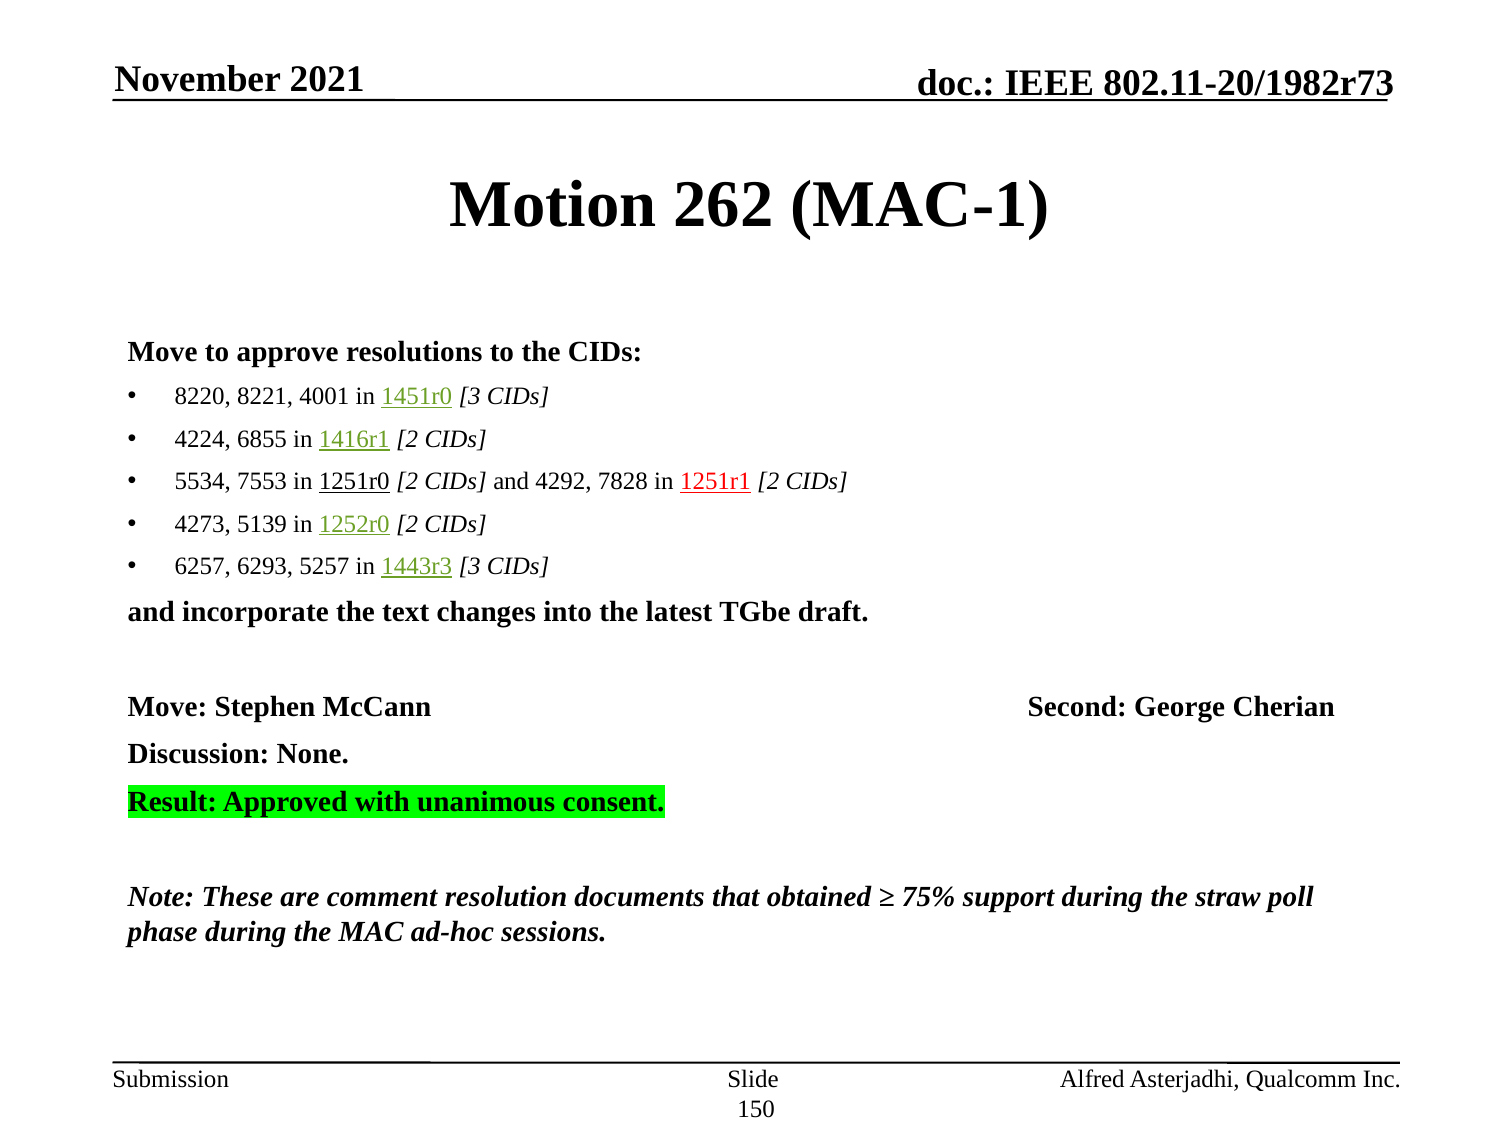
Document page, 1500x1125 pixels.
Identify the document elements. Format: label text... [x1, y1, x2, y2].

title Motion 262 (MAC-1) [112, 112, 1388, 288]
slide_number Slide 150 [712, 1061, 800, 1123]
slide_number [114, 54, 423, 100]
footer Alfred Asterjadhi, Qualcomm Inc. [878, 1061, 1402, 1093]
list Move to approve resolutions to the CIDs: 8220, 8221, 4001 in 1451r0 [3 CIDs] 4224, 6855 in 1416r1 [2 CIDs] 5534, 7553 in 1251r0 [2 CIDs] and 4292, 7828 in 1251r1 [2 CIDs] 4273, 5139 in 1252r0 [2 CIDs] 6257, 6293, 5257 in 1443r3 [3 CIDs] and incorporate the text changes into the latest TGbe draft. Move: Stephen McCann Second: George Cherian Discussion: None. Result: Approved with unanimous consent. Note: These are comment resolution documents that obtained ≥ 75% support during the straw poll phase during the MAC ad-hoc sessions. [112, 324, 1388, 1063]
